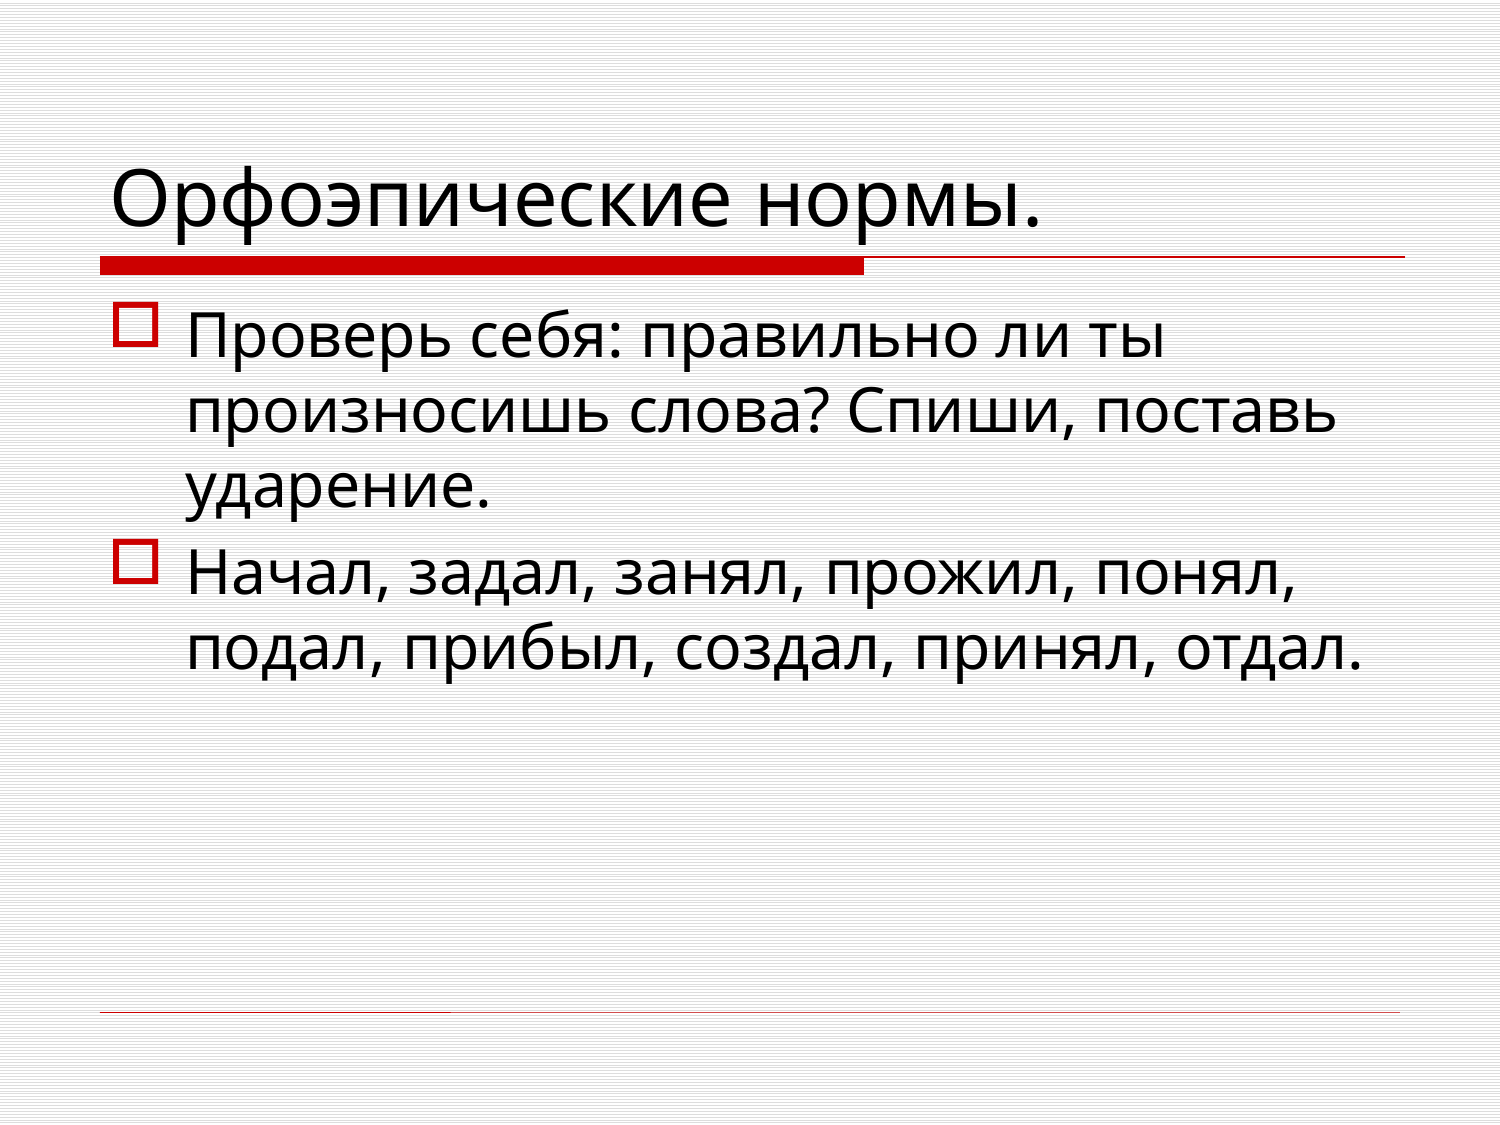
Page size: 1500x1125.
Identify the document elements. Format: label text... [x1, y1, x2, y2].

list Проверь себя: правильно ли ты произносишь слова? Спиши, поставь ударение. Начал, задал, занял, прожил, понял, подал, прибыл, создал, принял, отдал. [92, 287, 1406, 988]
title Орфоэпические нормы. [94, 50, 1407, 250]
